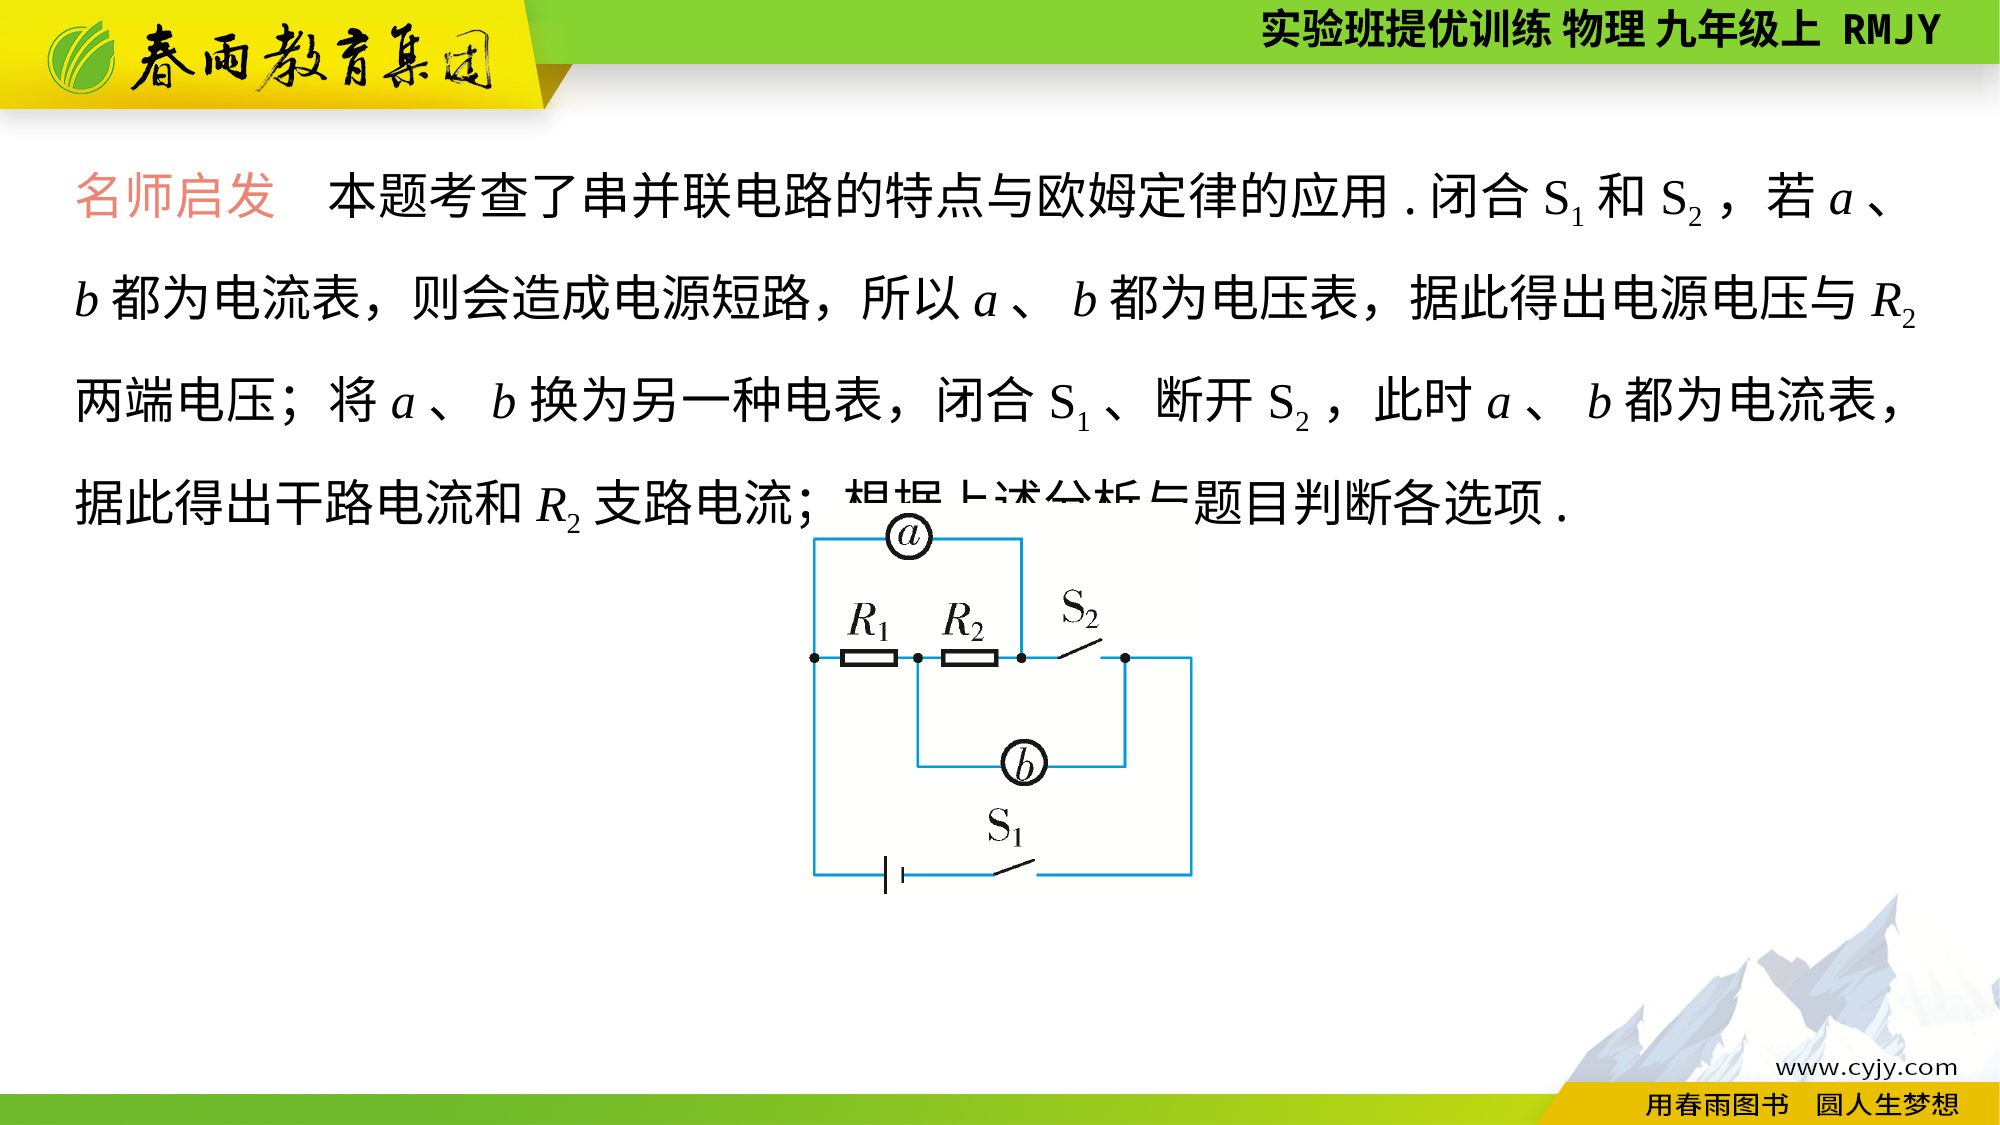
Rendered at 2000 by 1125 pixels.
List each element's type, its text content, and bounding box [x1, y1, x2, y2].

list 名师启发 本题考查了串并联电路的特点与欧姆定律的应用.闭合S1和S2，若a、b都为电流表，则会造成电源短路，所以a、b都为电压表，据此得出电源电压与R2两端电压；将a、b换为另一种电表，闭合S1、断开S2，此时a、b都为电流表，据此得出干路电流和R2支路电流；根据上述分析与题目判断各选项. [59, 122, 1944, 490]
picture [0, 0, 2000, 1125]
